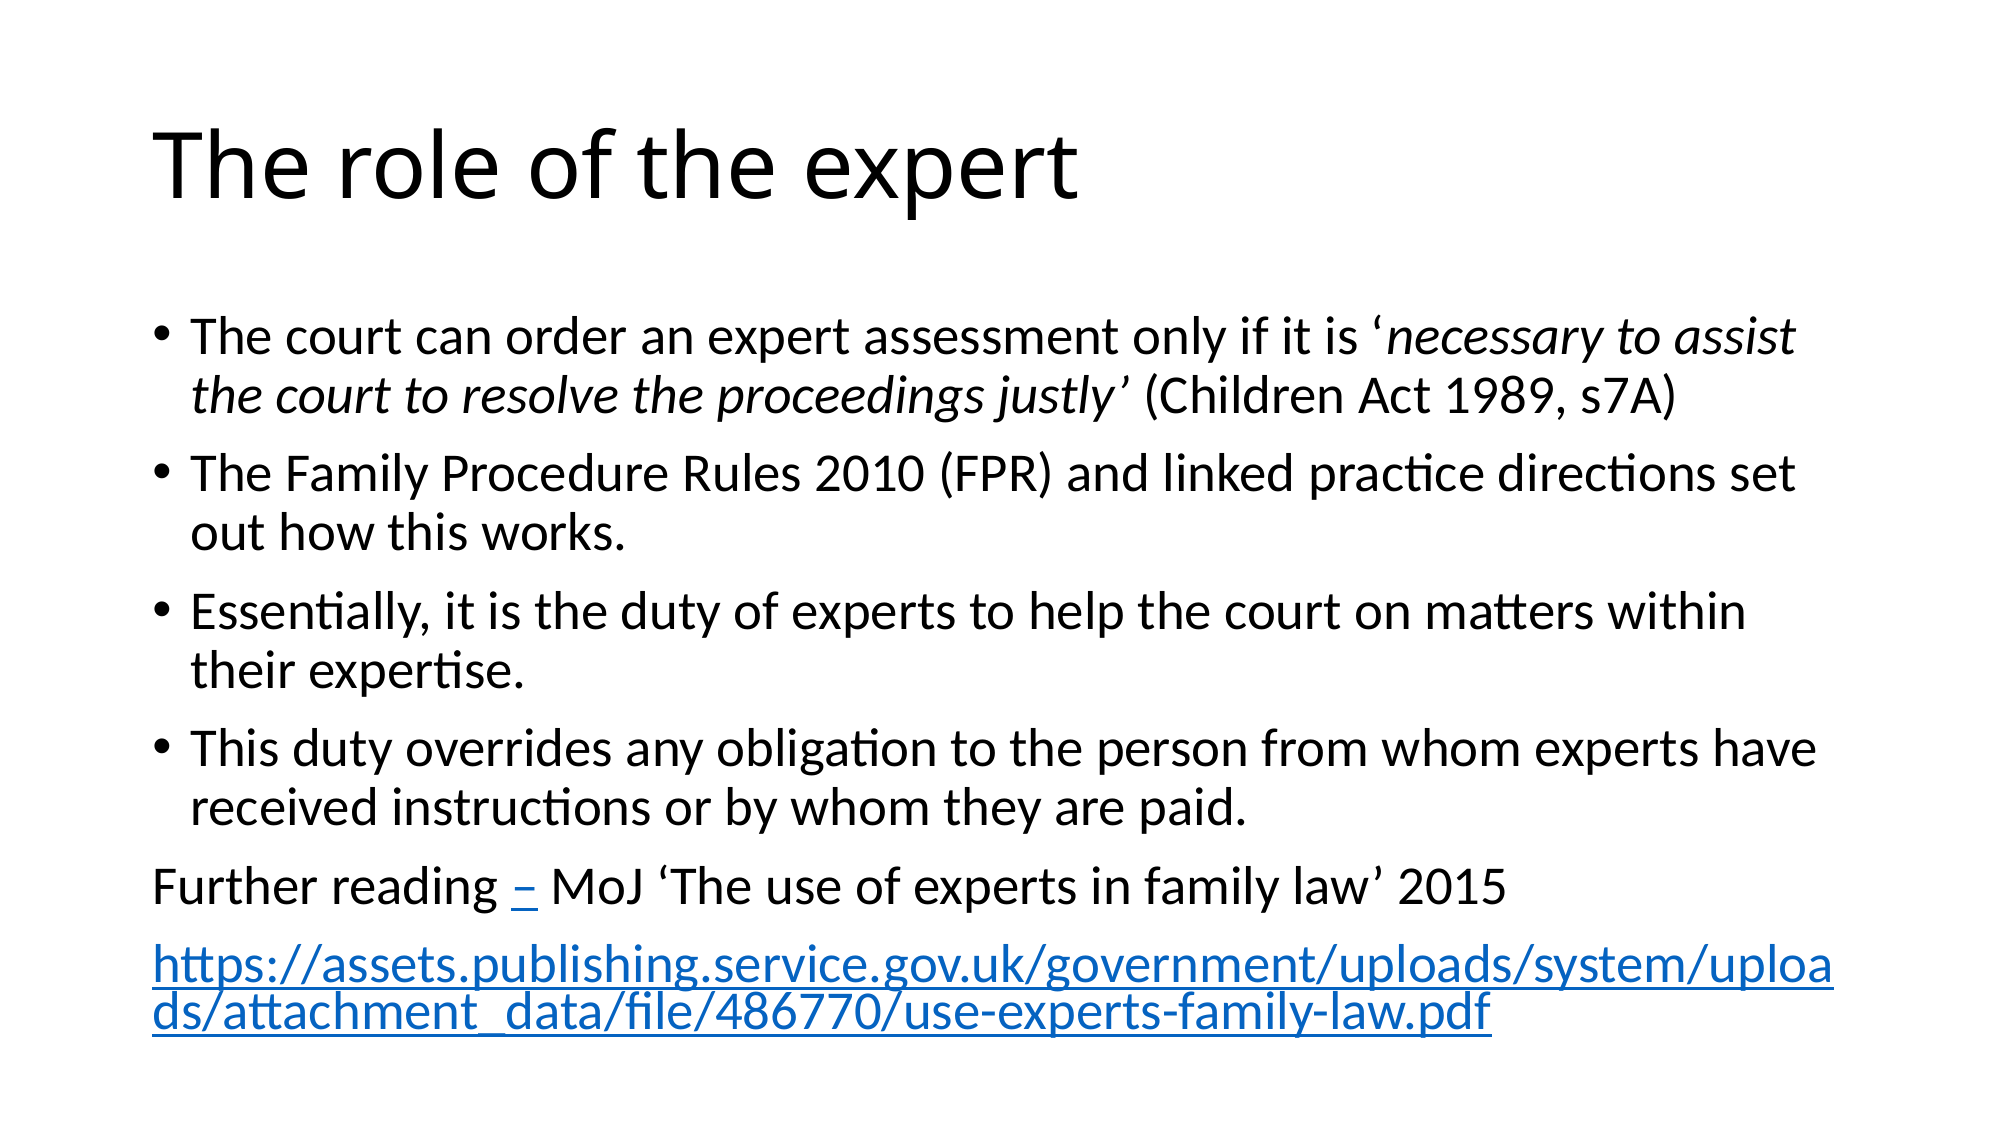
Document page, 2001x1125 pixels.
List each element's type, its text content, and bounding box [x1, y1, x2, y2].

title The role of the expert [137, 59, 1863, 278]
list The court can order an expert assessment only if it is ‘necessary to assist the court to resolve the proceedings justly’ (Children Act 1989, s7A) The Family Procedure Rules 2010 (FPR) and linked practice directions set out how this works. Essentially, it is the duty of experts to help the court on matters within their expertise. This duty overrides any obligation to the person from whom experts have received instructions or by whom they are paid. Further reading – MoJ ‘The use of experts in family law’ 2015 https://assets.publishing.service.gov.uk/government/uploads/system/uploads/attachment_data/file/486770/use-experts-family-law.pdf [137, 299, 1863, 1014]
